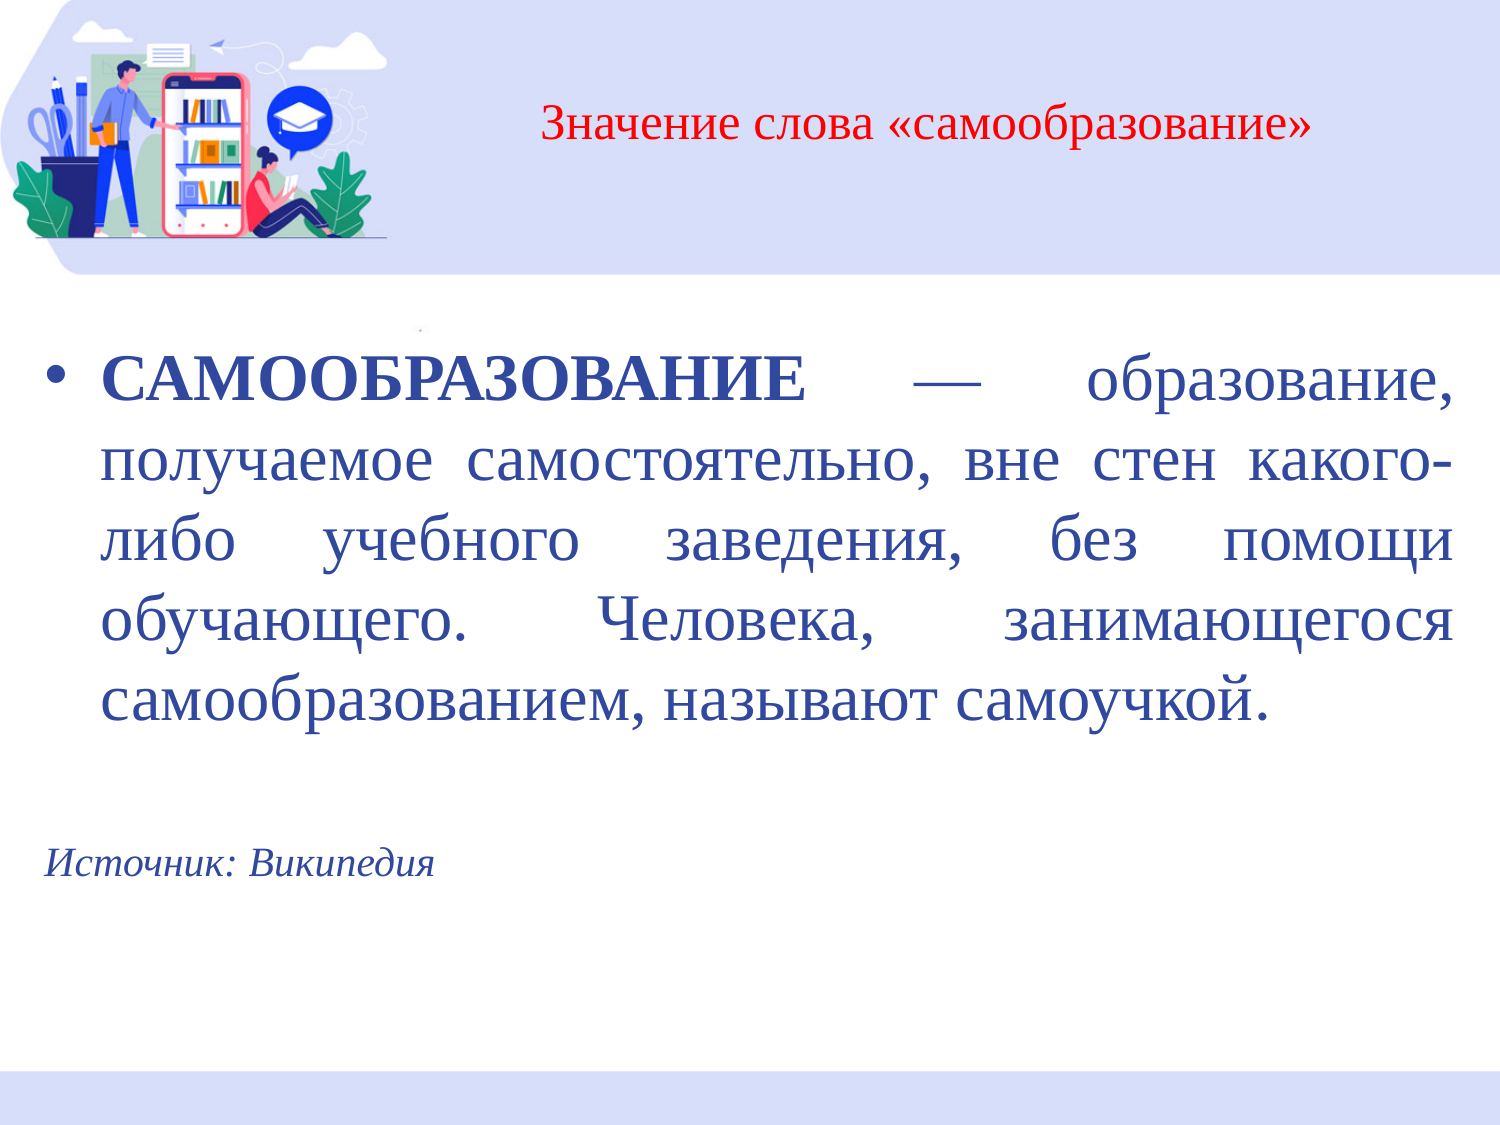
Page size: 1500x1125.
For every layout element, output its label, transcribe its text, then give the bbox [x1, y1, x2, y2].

picture [0, 0, 1500, 1125]
title Значение слова «самообразование» [383, 19, 1471, 208]
list САМООБРАЗОВАНИЕ — образование, получаемое самостоятельно, вне стен какого-либо учебного заведения, без помощи обучающего. Человека, занимающегося самообразованием, называют самоучкой. Источник: Википедия [29, 326, 1471, 1012]
